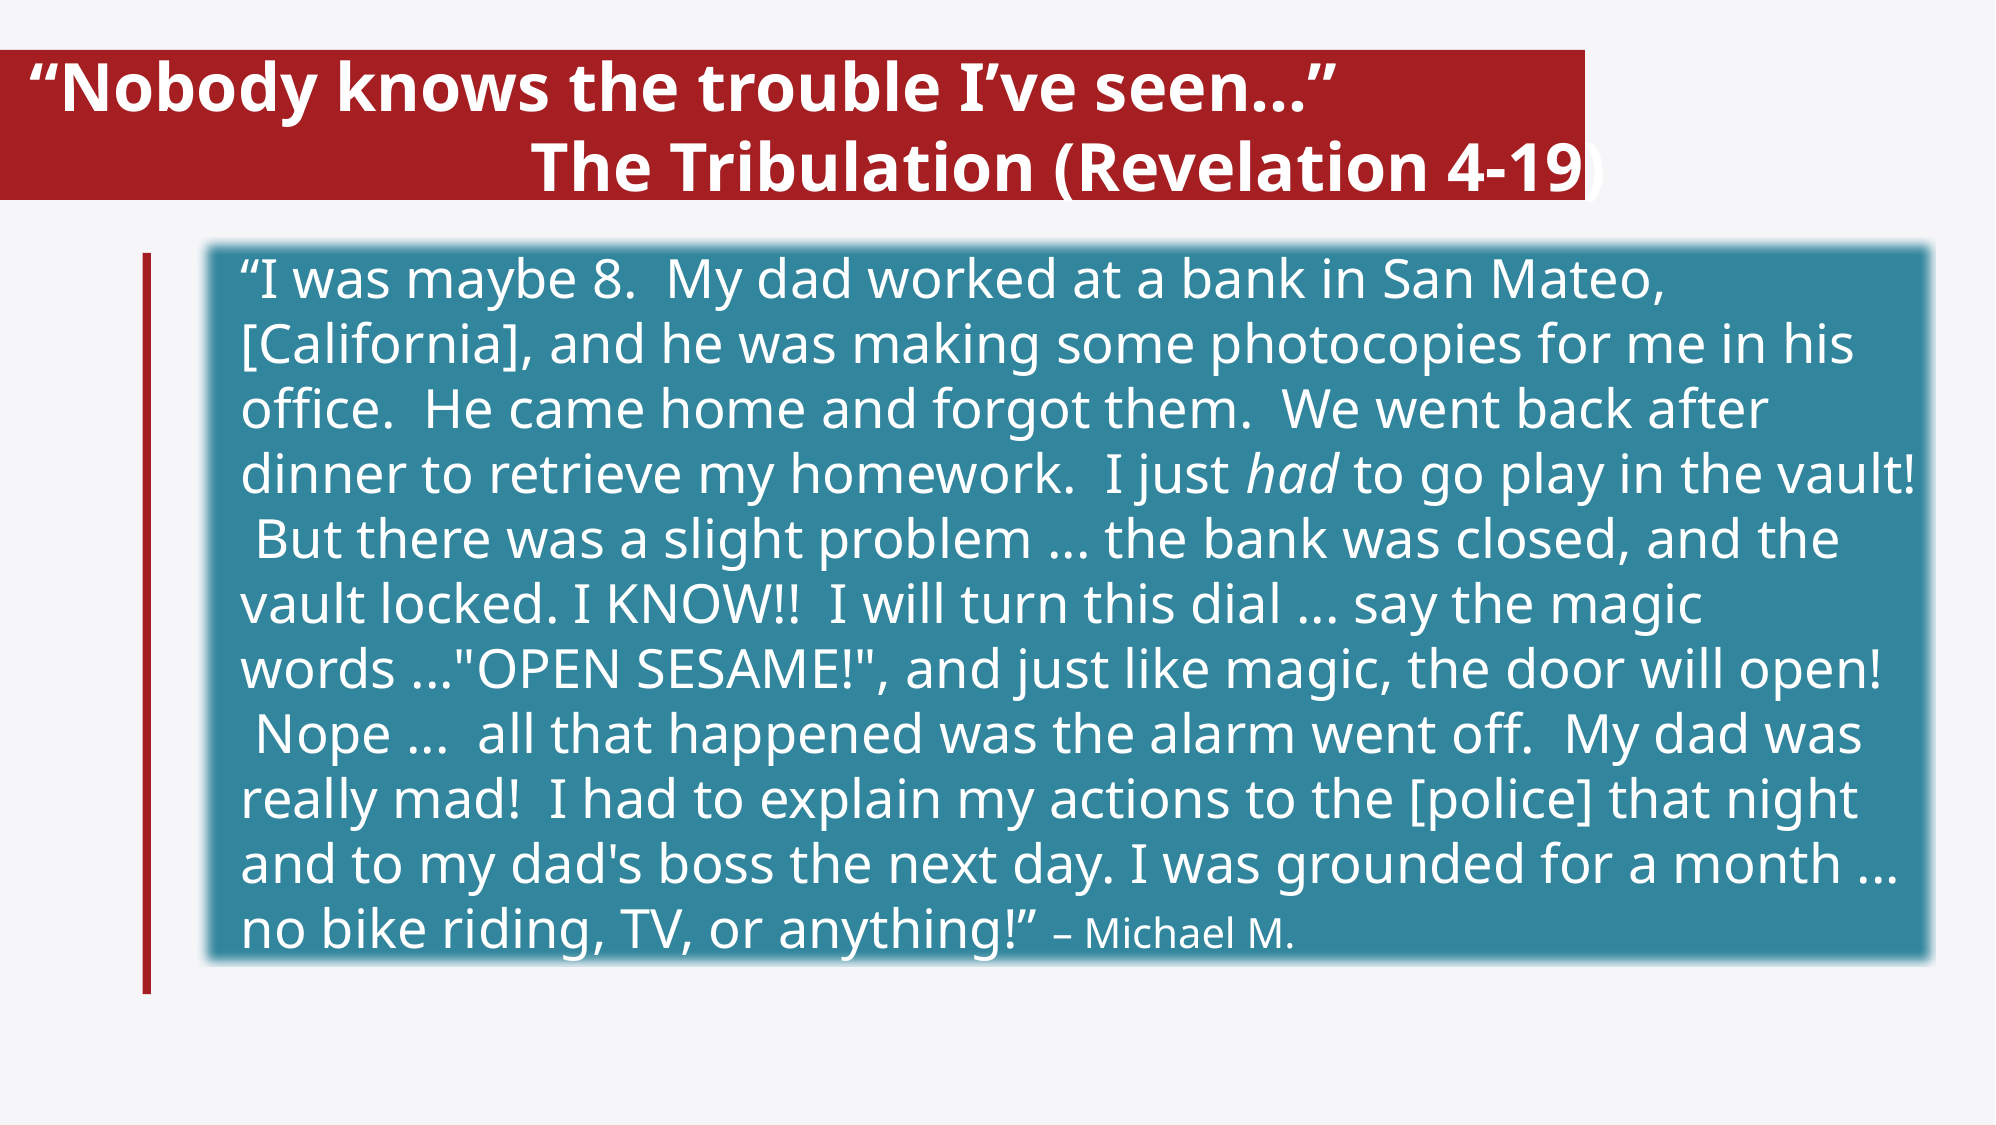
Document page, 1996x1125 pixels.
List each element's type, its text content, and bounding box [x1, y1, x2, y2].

title “Nobody knows the trouble I’ve seen…” The Tribulation (Revelation 4-19) [14, 62, 1810, 188]
text_box “I was maybe 8. My dad worked at a bank in San Mateo, [California], and he was making some photocopies for me in his office. He came home and forgot them. We went back after dinner to retrieve my homework. I just had to go play in the vault! But there was a slight problem ... the bank was closed, and the vault locked. I KNOW!! I will turn this dial ... say the magic words ..."OPEN SESAME!", and just like magic, the door will open! Nope ... all that happened was the alarm went off. My dad was really mad! I had to explain my actions to the [police] that night and to my dad's boss the next day. I was grounded for a month ... no bike riding, TV, or anything!” – Michael M. [216, 256, 1921, 952]
